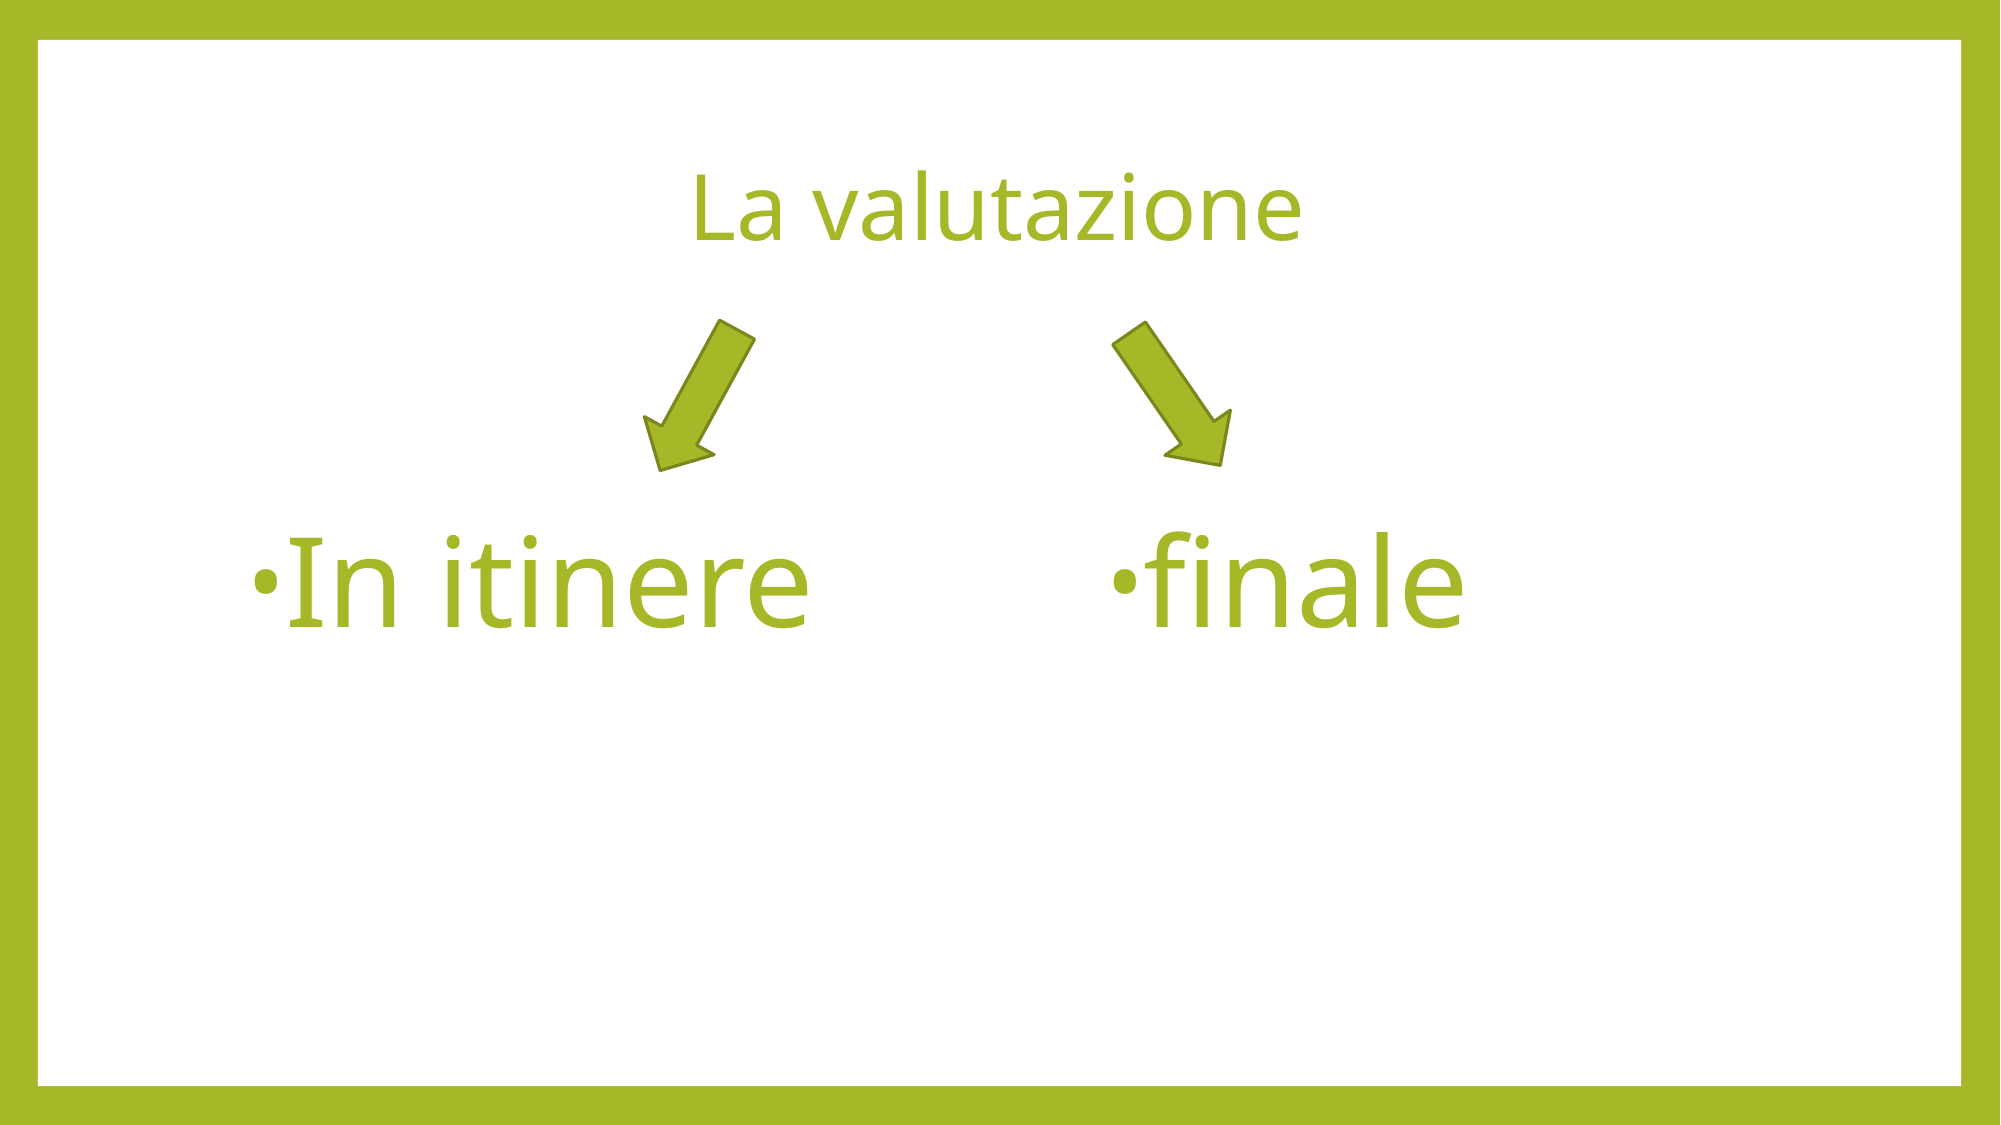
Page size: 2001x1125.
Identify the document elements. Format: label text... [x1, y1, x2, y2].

list finale [1083, 512, 1809, 998]
text_box [642, 318, 756, 473]
title La valutazione [187, 99, 1808, 323]
text_box [1111, 320, 1232, 467]
list In itinere [225, 512, 968, 998]
